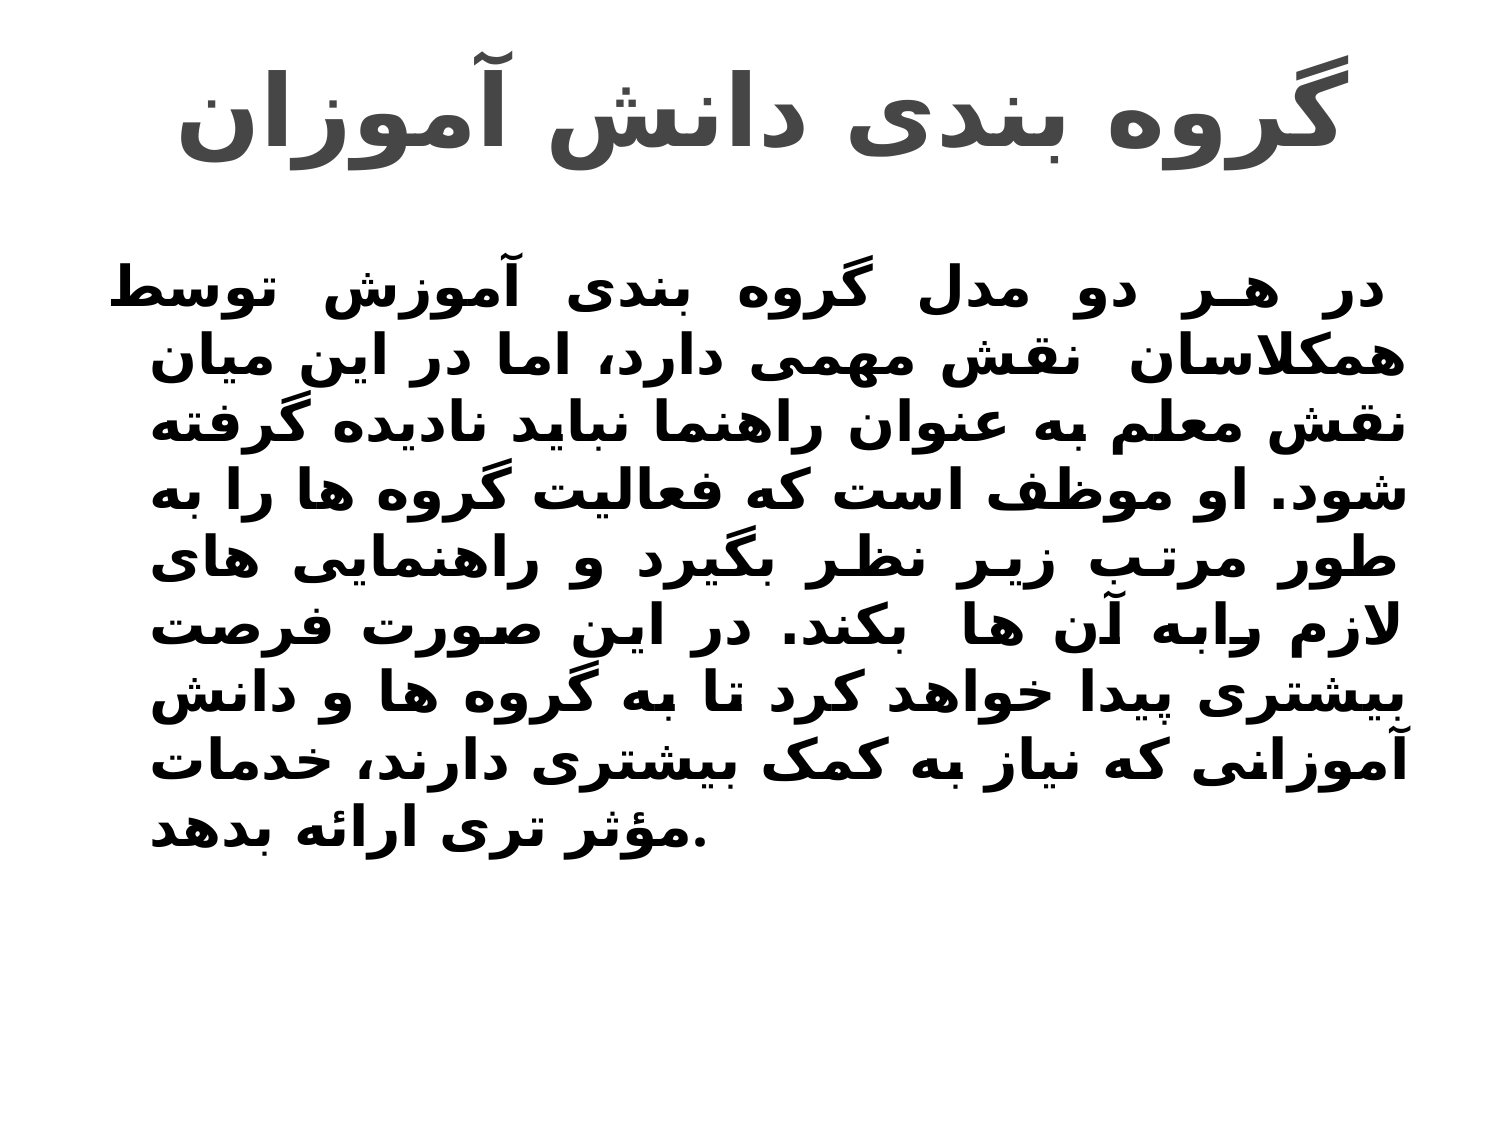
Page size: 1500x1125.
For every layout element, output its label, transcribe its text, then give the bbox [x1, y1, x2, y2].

list در هر دو مدل گروه بندی آموزش توسط همکلاسان نقش مهمی دارد، اما در این میان نقش معلم به عنوان راهنما نباید نادیده گرفته شود. او موظف است که فعالیت گروه ها را به طور مرتب زیر نظر بگیرد و راهنمایی های لازم رابه آن ها بکند. در این صورت فرصت بیشتری پیدا خواهد کرد تا به گروه ها و دانش آموزانی که نیاز به کمک بیشتری دارند، خدمات مؤثر تری ارائه بدهد. [75, 243, 1425, 986]
title گروه بندی دانش آموزان [50, 37, 1475, 175]
